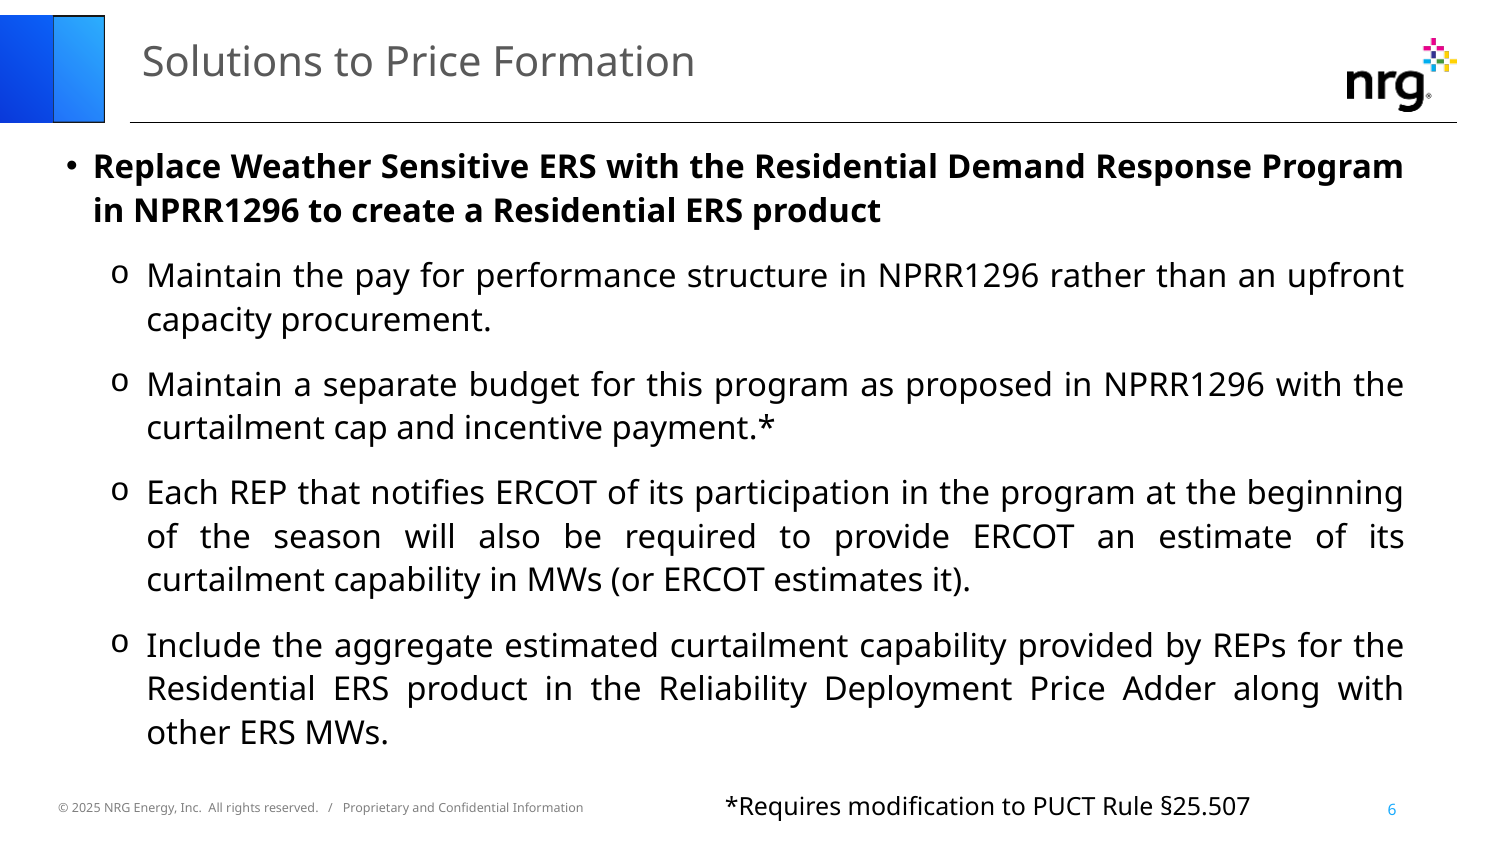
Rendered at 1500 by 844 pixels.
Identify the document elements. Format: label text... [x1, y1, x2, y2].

picture [1347, 38, 1457, 112]
list Replace Weather Sensitive ERS with the Residential Demand Response Program in NPRR1296 to create a Residential ERS product Maintain the pay for performance structure in NPRR1296 rather than an upfront capacity procurement. Maintain a separate budget for this program as proposed in NPRR1296 with the curtailment cap and incentive payment.* Each REP that notifies ERCOT of its participation in the program at the beginning of the season will also be required to provide ERCOT an estimate of its curtailment capability in MWs (or ERCOT estimates it). Include the aggregate estimated curtailment capability provided by REPs for the Residential ERS product in the Reliability Deployment Price Adder along with other ERS MWs. [51, 134, 1422, 764]
title Solutions to Price Formation [127, 17, 1327, 109]
text_box *Requires modification to PUCT Rule §25.507 [709, 783, 1314, 828]
